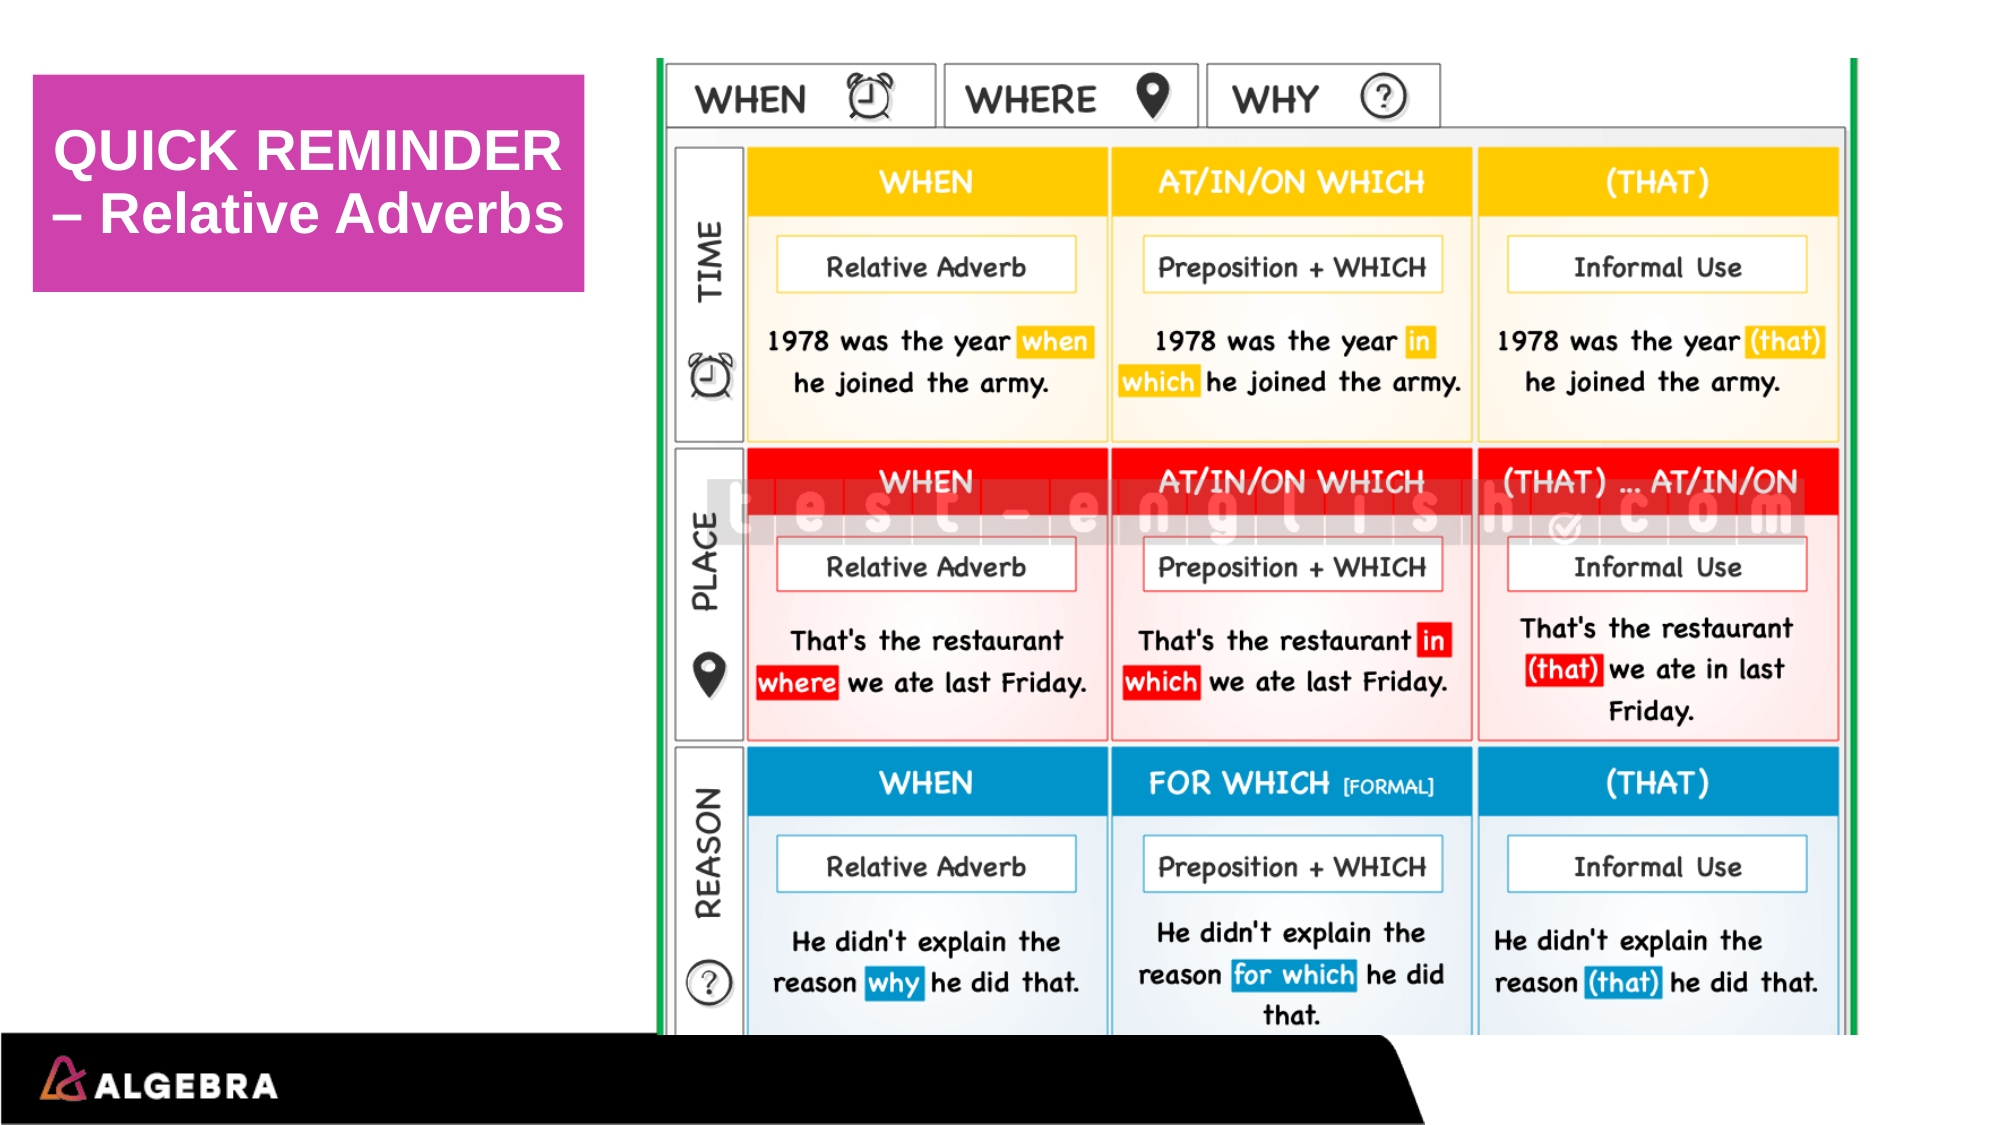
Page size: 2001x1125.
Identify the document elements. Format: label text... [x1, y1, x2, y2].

picture [0, 58, 1860, 1125]
text_box QUICK REMINDER – Relative Adverbs [32, 74, 585, 292]
